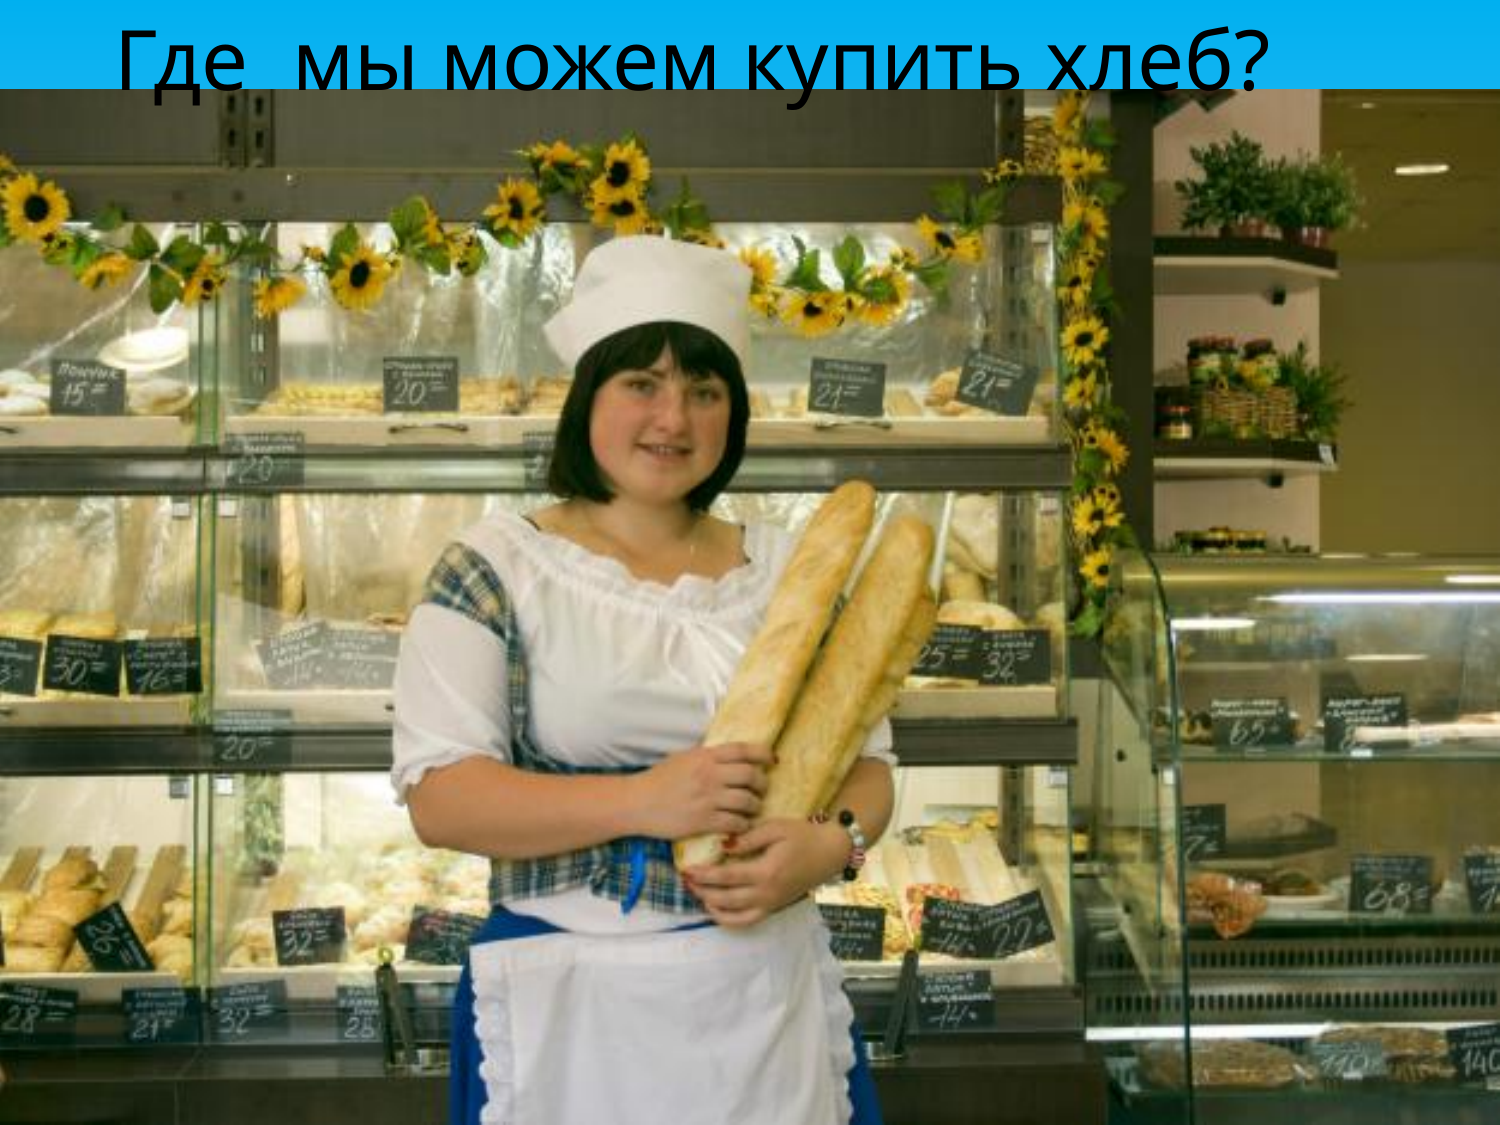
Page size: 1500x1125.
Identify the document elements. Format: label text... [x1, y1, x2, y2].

text_box Где мы можем купить хлеб? [100, 0, 1424, 88]
picture [0, 89, 1500, 1125]
